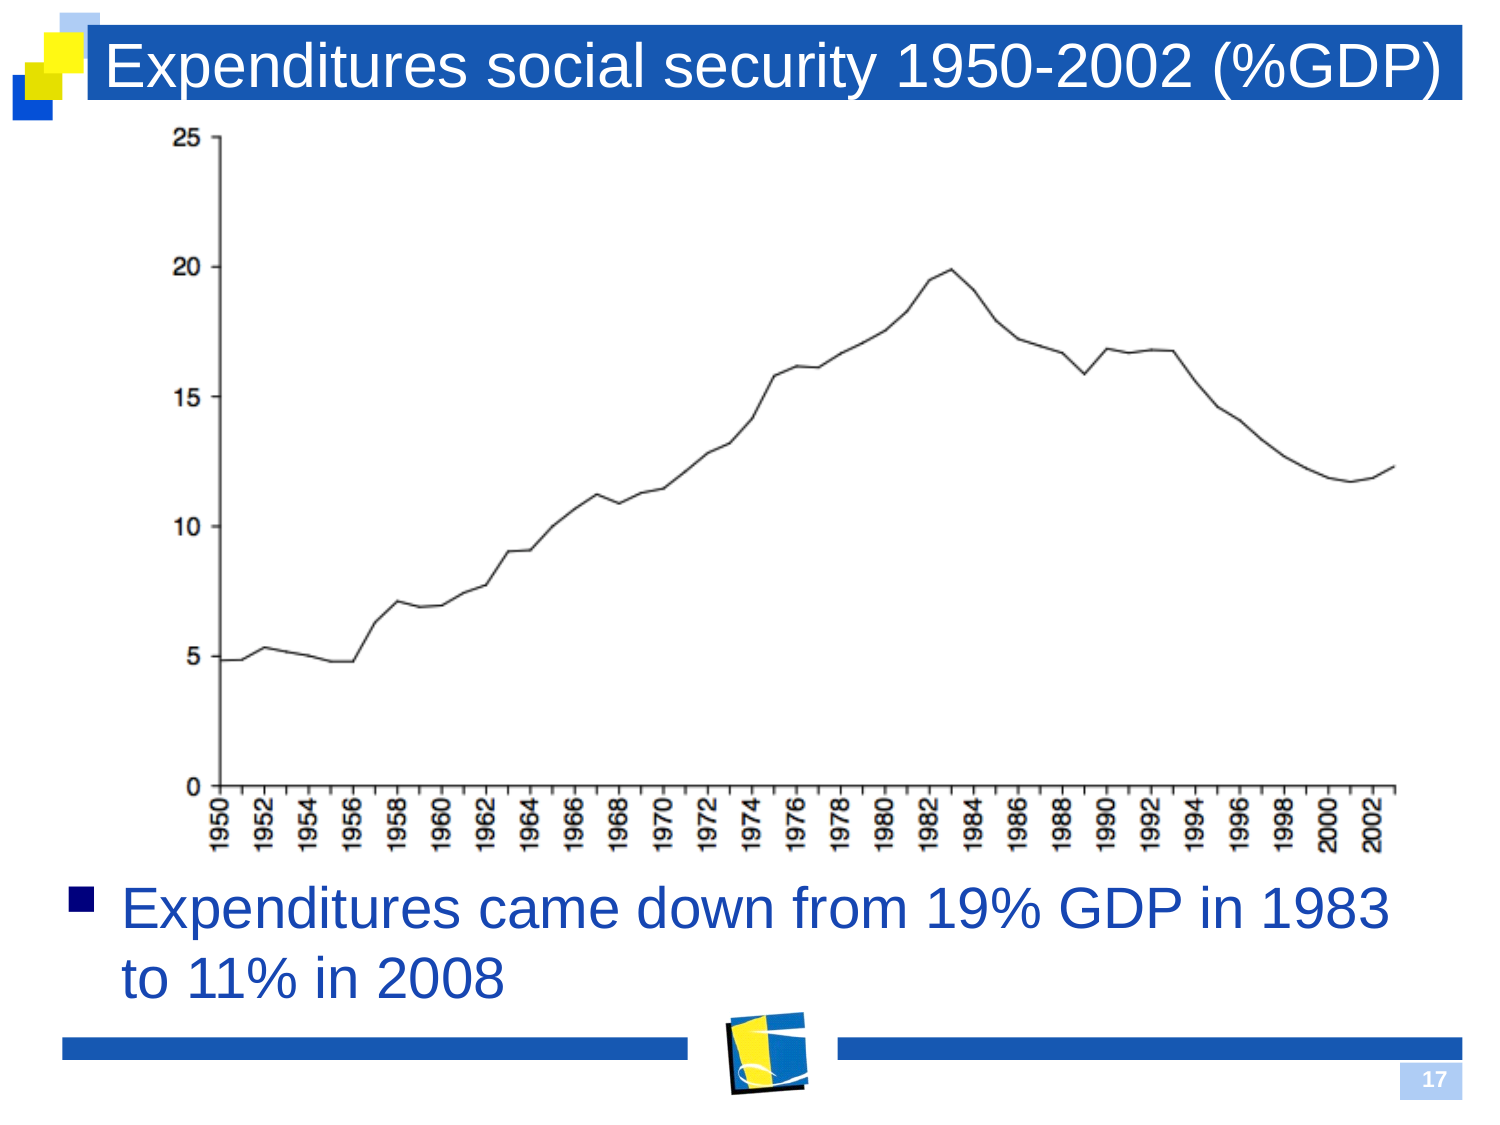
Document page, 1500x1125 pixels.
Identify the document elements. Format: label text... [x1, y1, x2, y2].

list Expenditures came down from 19% GDP in 1983 to 11% in 2008 [49, 862, 1471, 1001]
title Expenditures social security 1950-2002 (%GDP) [87, 24, 1463, 101]
picture [152, 112, 1413, 867]
slide_number 17 [1399, 1062, 1463, 1101]
